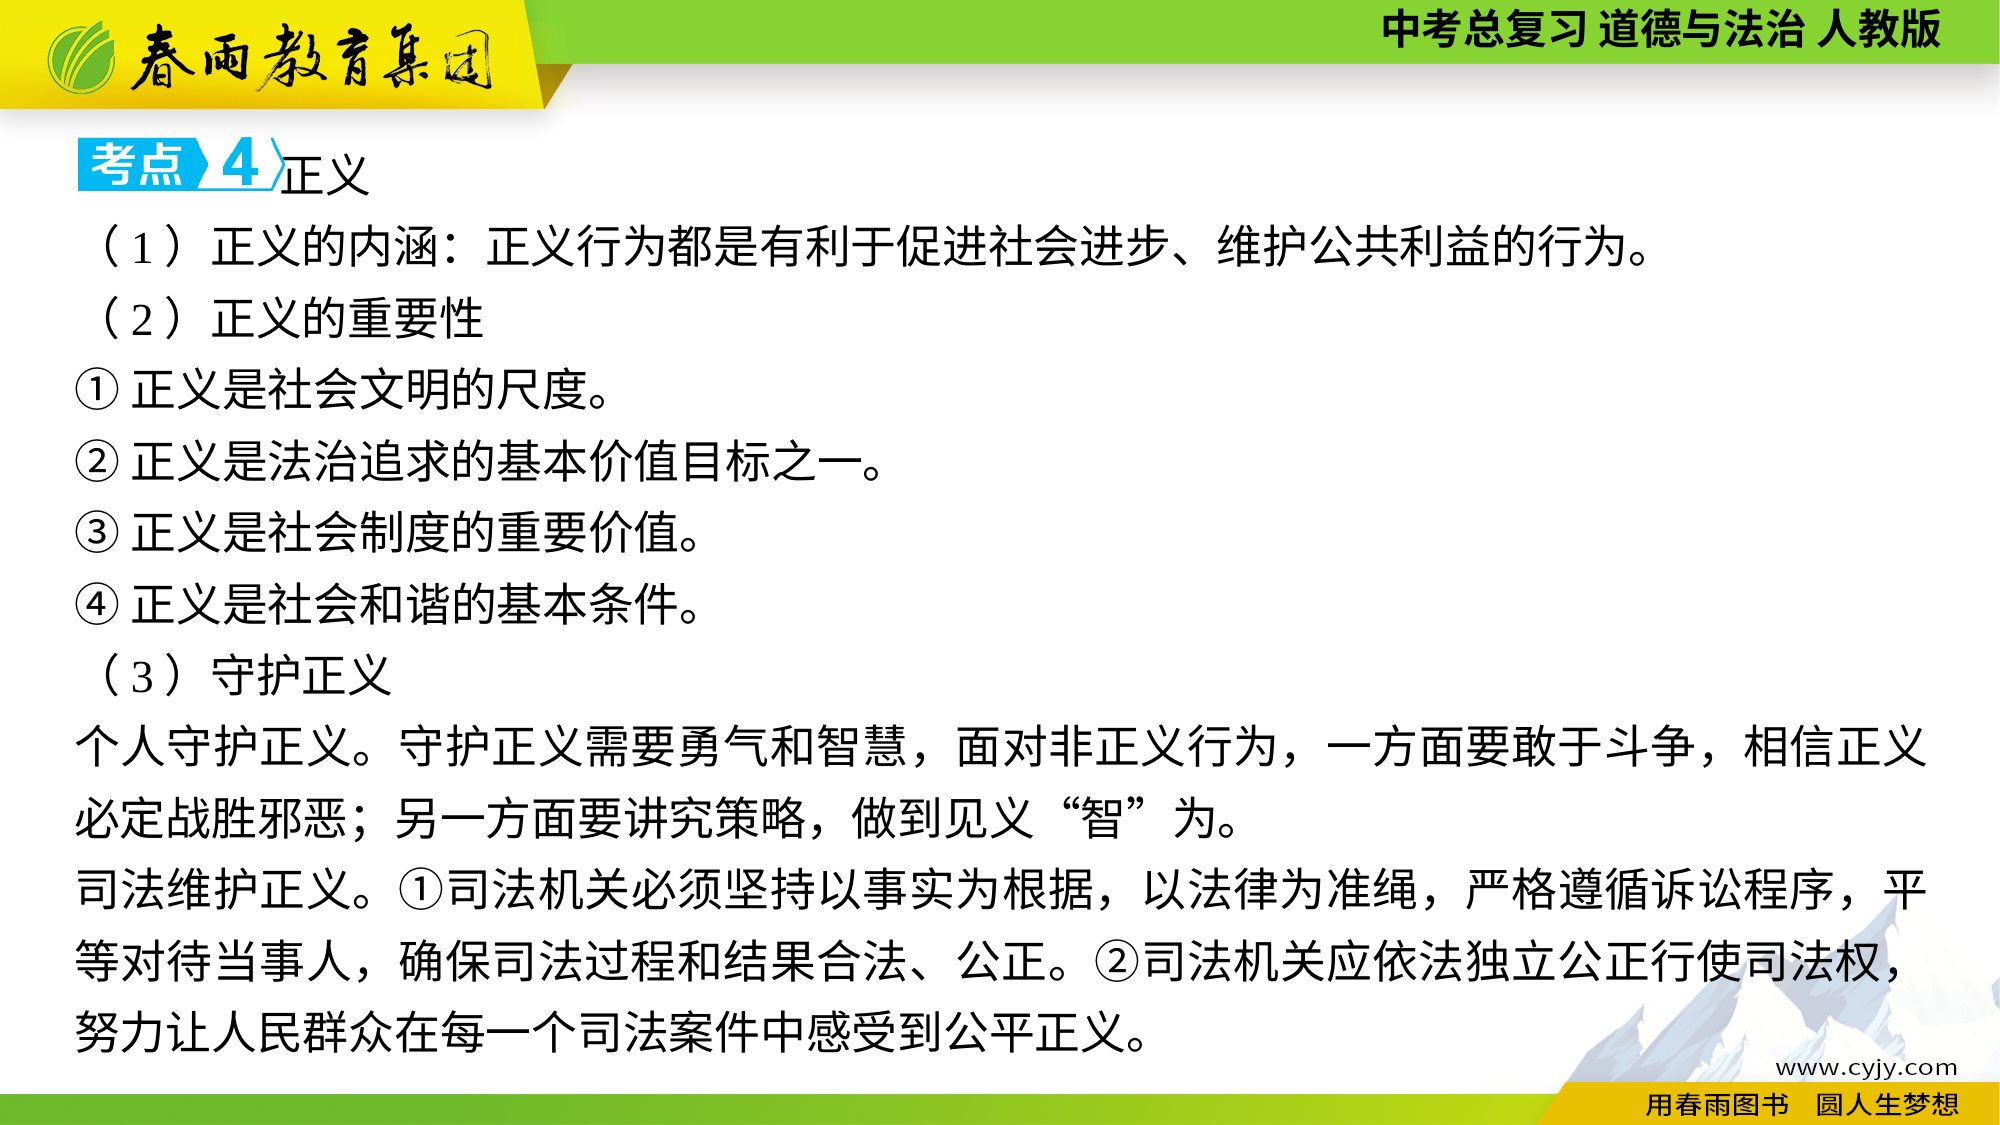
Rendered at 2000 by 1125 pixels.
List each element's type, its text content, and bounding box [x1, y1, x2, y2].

picture [0, 0, 2000, 1125]
list 正义 （1）正义的内涵：正义行为都是有利于促进社会进步、维护公共利益的行为。 （2）正义的重要性 ①正义是社会文明的尺度。 ②正义是法治追求的基本价值目标之一。 ③正义是社会制度的重要价值。 ④正义是社会和谐的基本条件。 （3）守护正义 个人守护正义。守护正义需要勇气和智慧，面对非正义行为，一方面要敢于斗争，相信正义必定战胜邪恶；另一方面要讲究策略，做到见义“智”为。 司法维护正义。①司法机关必须坚持以事实为根据，以法律为准绳，严格遵循诉讼程序，平等对待当事人，确保司法过程和结果合法、公正。②司法机关应依法独立公正行使司法权，努力让人民群众在每一个司法案件中感受到公平正义。 [59, 122, 1944, 1069]
